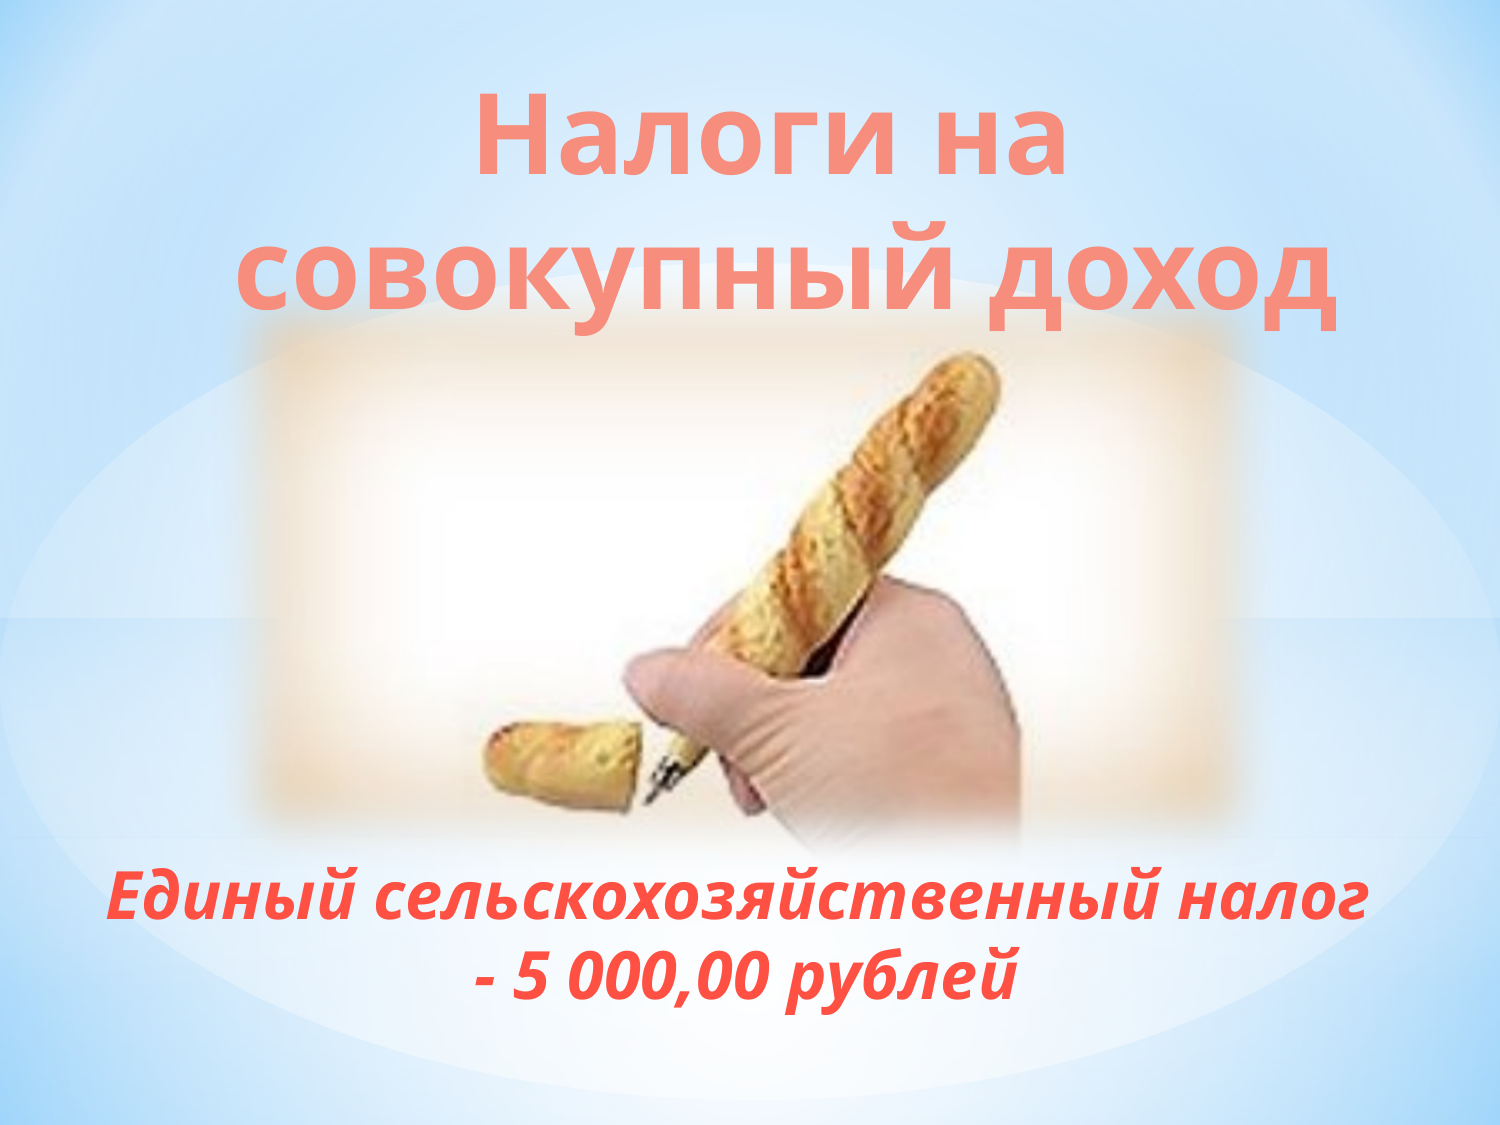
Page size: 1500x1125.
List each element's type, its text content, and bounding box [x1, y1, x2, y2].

text_box Единый сельскохозяйственный налог - 5 000,00 рублей [90, 845, 1404, 1021]
picture [211, 266, 1283, 870]
text_box Налоги на совокупный доход [218, 54, 1354, 340]
